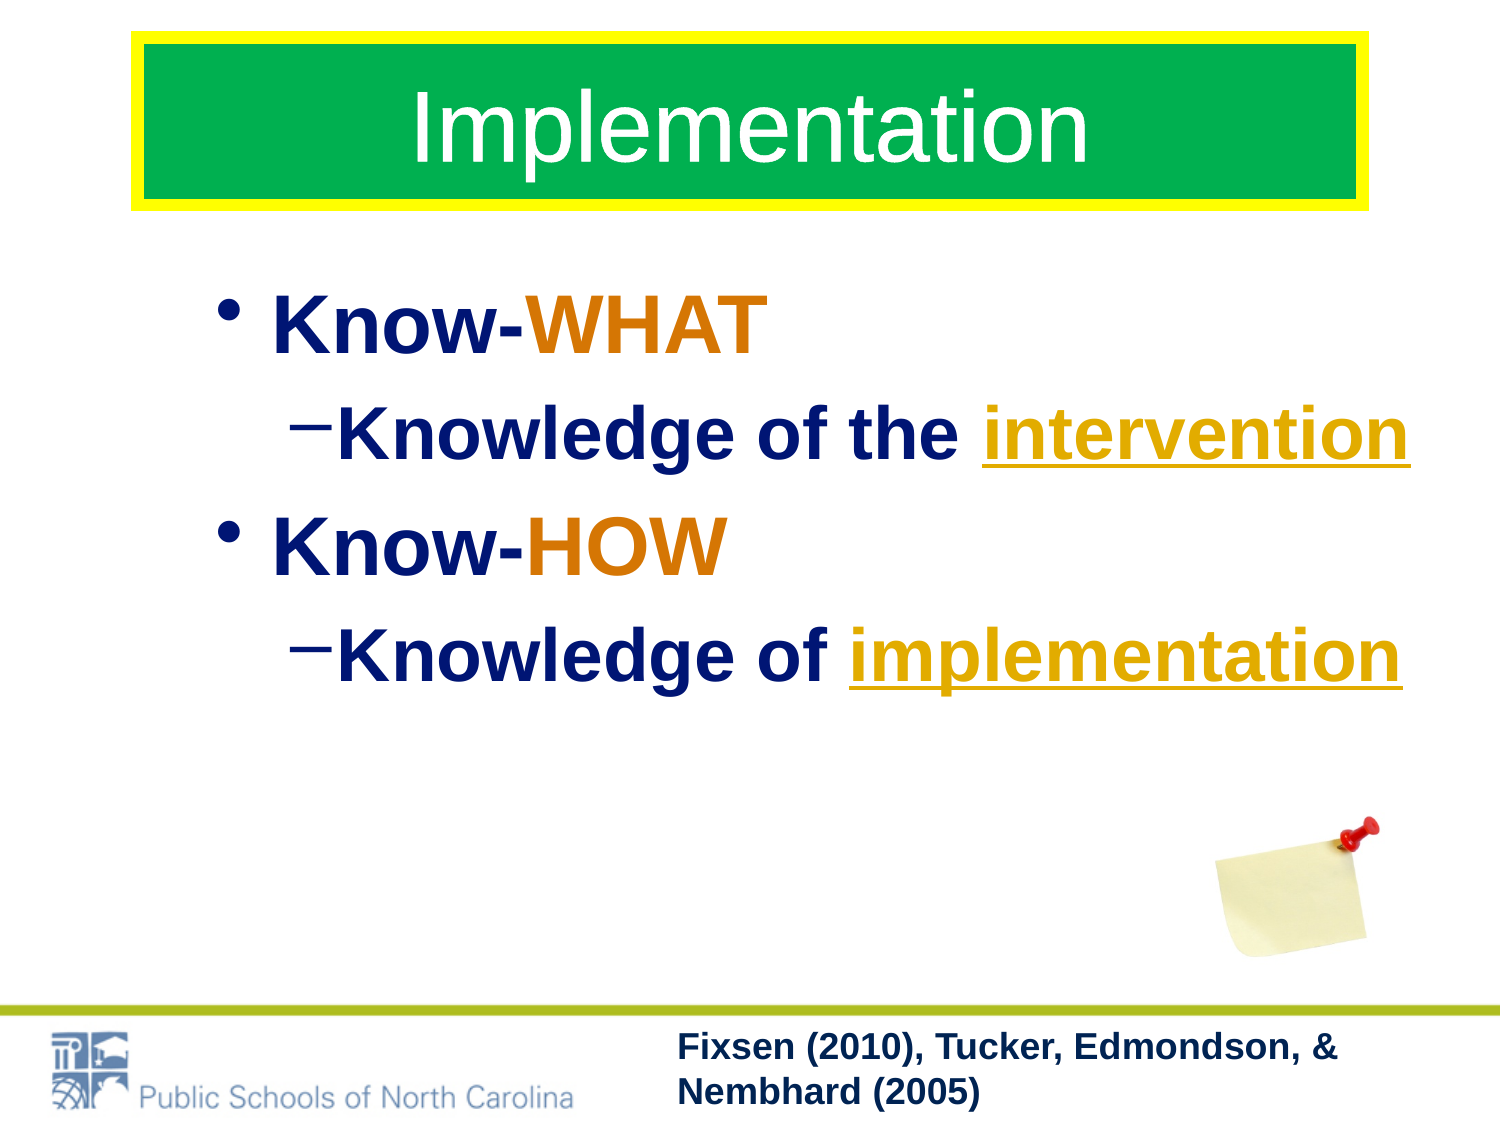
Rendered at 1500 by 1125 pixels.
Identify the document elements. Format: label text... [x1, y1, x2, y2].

list Know-WHAT Knowledge of the intervention Know-HOW Knowledge of implementation [199, 262, 1500, 1125]
title Implementation [137, 37, 1363, 206]
picture [1187, 799, 1397, 976]
text_box Fixsen (2010), Tucker, Edmondson, & Nembhard (2005) [662, 1014, 1475, 1120]
picture [0, 1, 1500, 1124]
